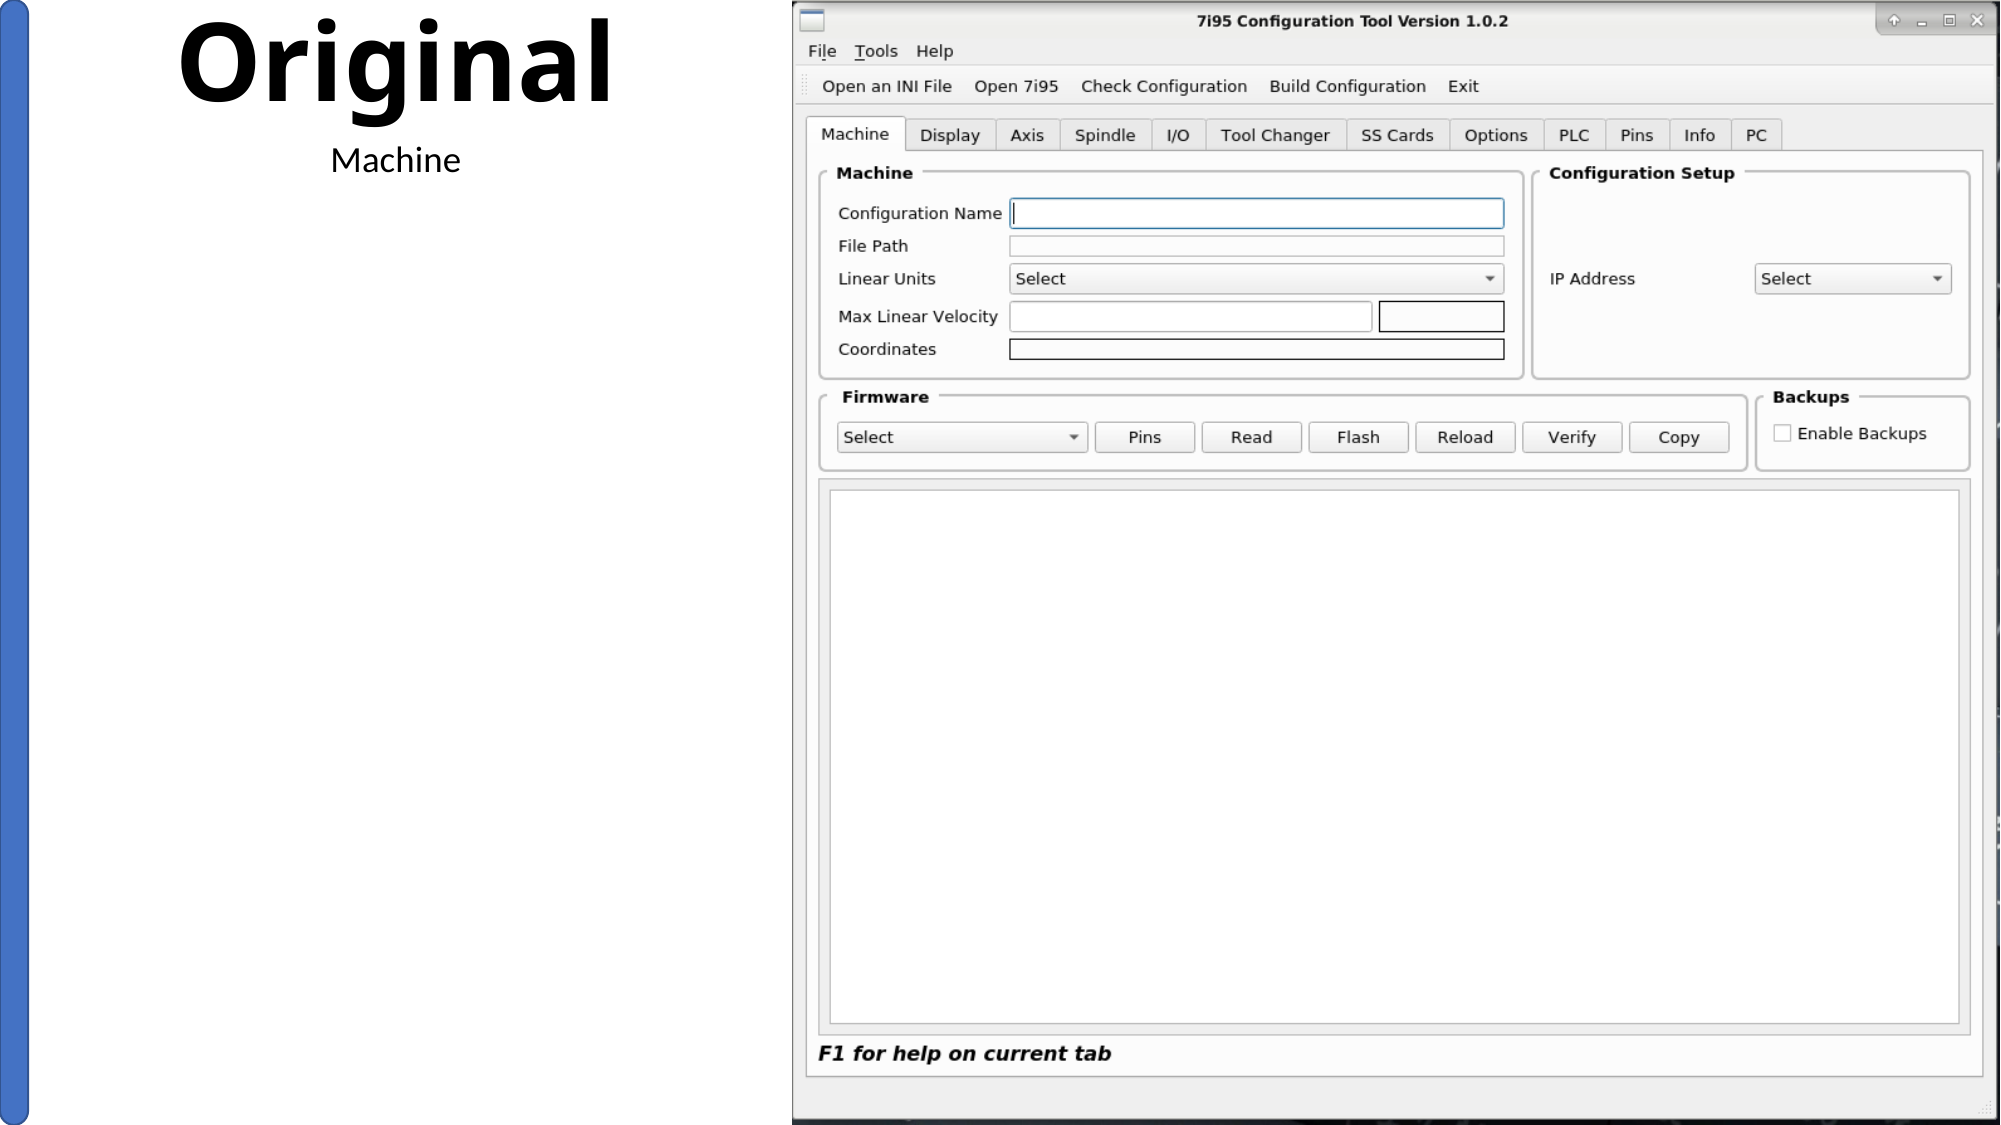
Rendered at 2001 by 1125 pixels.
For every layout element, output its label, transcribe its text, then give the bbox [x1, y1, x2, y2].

subtitle Machine [0, 132, 792, 189]
picture [792, 0, 2000, 1125]
text_box [0, 189, 30, 1125]
title Original [0, 0, 792, 132]
